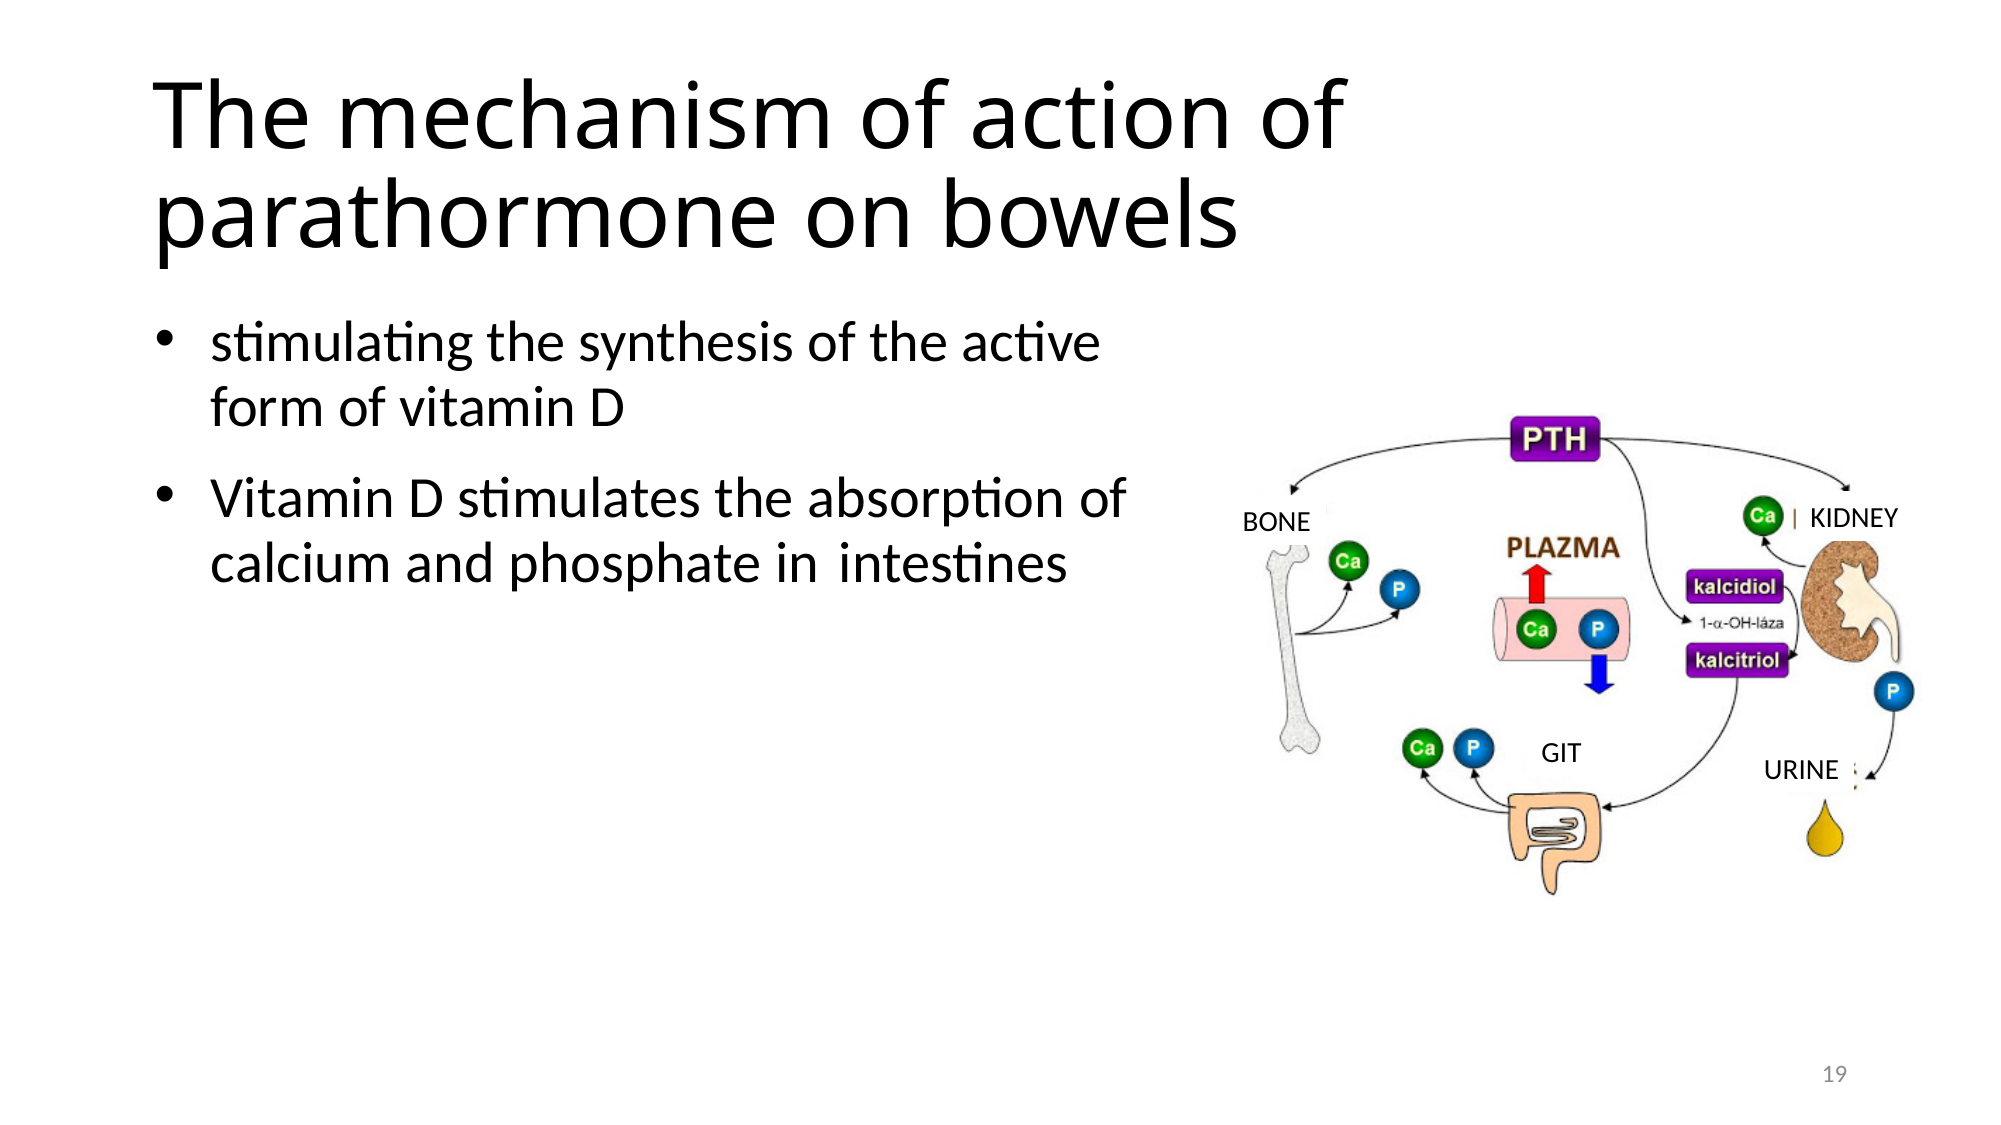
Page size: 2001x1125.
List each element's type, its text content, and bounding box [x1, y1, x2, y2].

title The mechanism of action of parathormone on bowels [137, 59, 1863, 278]
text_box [1201, 390, 1921, 930]
slide_number 19 [1412, 1042, 1863, 1103]
list stimulating the synthesis of the active form of vitamin D Vitamin D stimulates the absorption of calcium and phosphate in intestines [137, 299, 1181, 1014]
